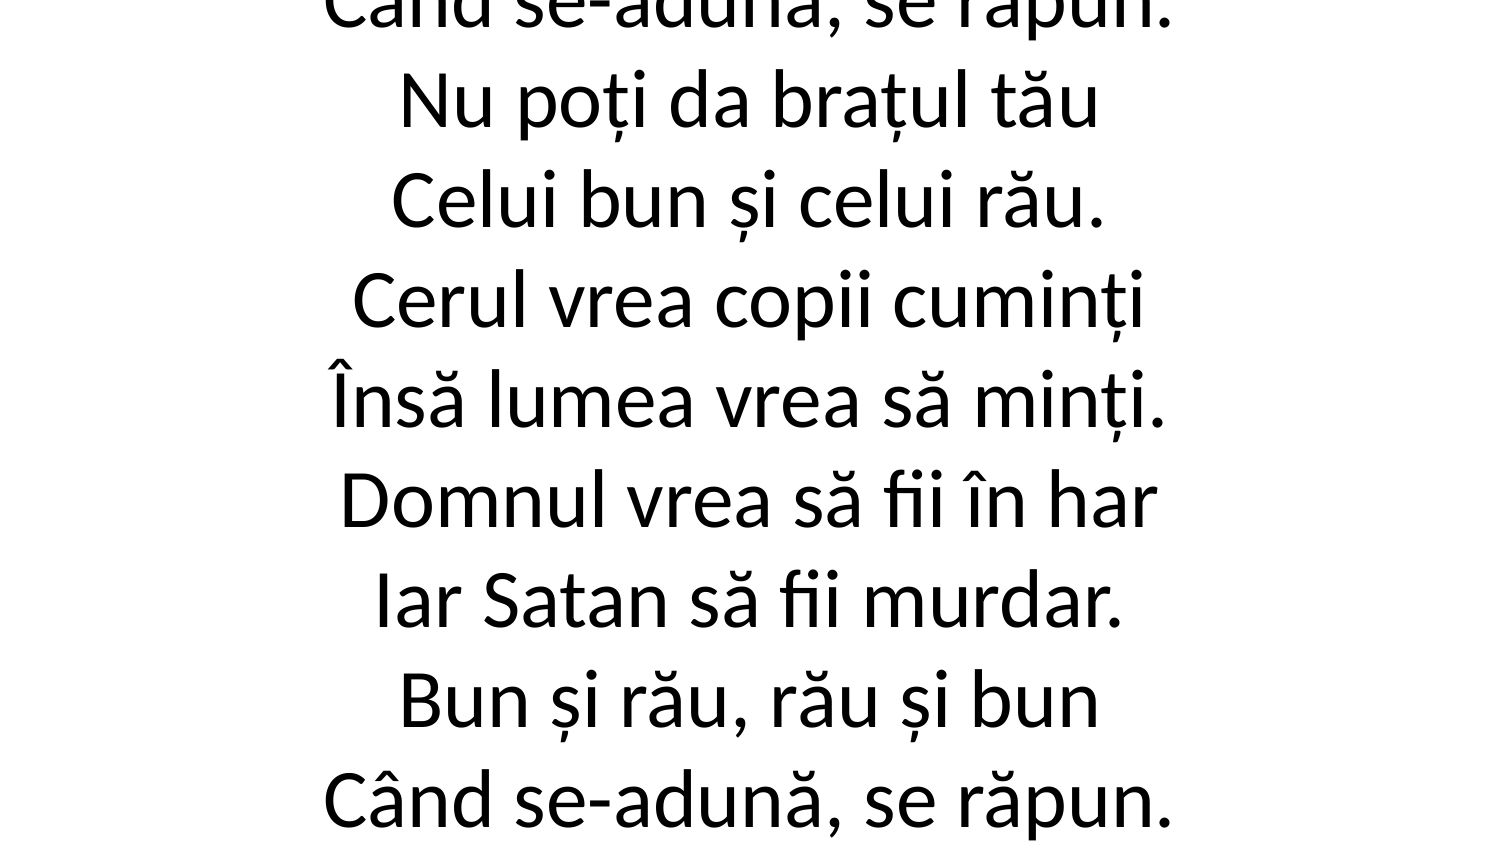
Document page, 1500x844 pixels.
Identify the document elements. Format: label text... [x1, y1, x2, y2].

text_box Bun și rău, rău și bun Când se-adună, se răpun. Nu poți da brațul tău Celui bun și celui rău. Cerul vrea copii cuminți Însă lumea vrea să minți. Domnul vrea să fii în har Iar Satan să fii murdar. Bun și rău, rău și bun Când se-adună, se răpun. Nu poți da brațul tău Celui bun și celui rău. [308, 0, 1192, 844]
